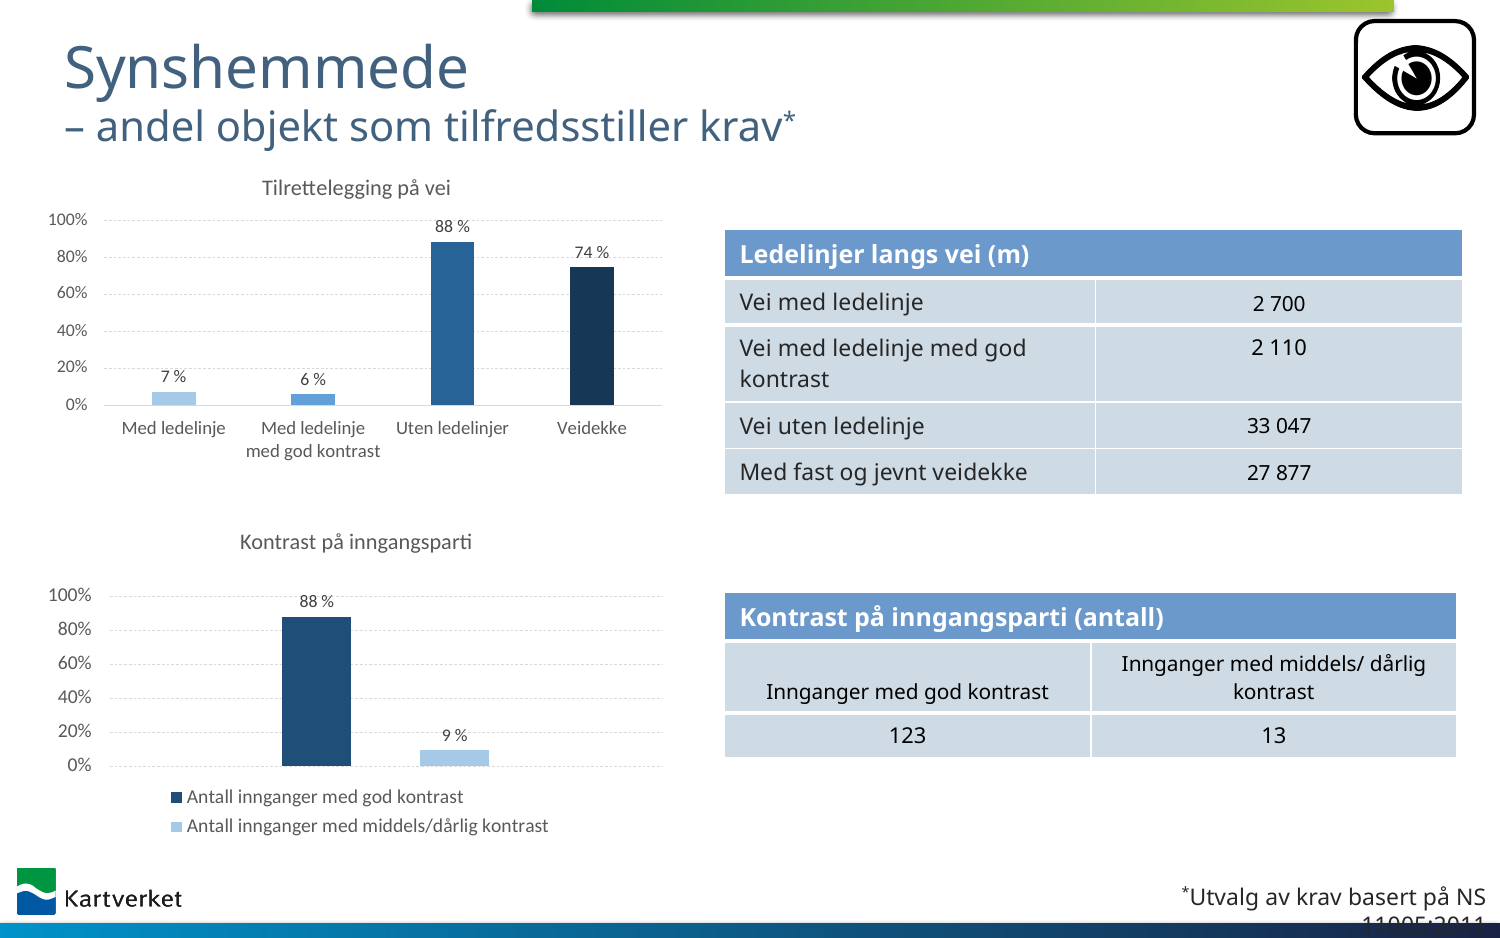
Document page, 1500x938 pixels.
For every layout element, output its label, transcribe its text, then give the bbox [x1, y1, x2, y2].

table_cell 13 [1092, 715, 1456, 757]
table_cell Innganger med god kontrast [725, 643, 1090, 711]
table_cell 2 700 [1096, 280, 1462, 323]
text_box *Utvalg av krav basert på NS 11005:2011 [1068, 873, 1500, 938]
table_cell Med fast og jevnt veidekke [725, 449, 1095, 494]
table_cell Vei med ledelinje med god kontrast [725, 327, 1095, 401]
table_cell 27 877 [1096, 449, 1462, 494]
table_cell Innganger med middels/ dårlig kontrast [1092, 643, 1456, 711]
table_cell 2 110 [1096, 327, 1462, 401]
table_cell Vei med ledelinje [725, 280, 1095, 323]
text_box Synshemmede – andel objekt som tilfredsstiller krav* [49, 24, 1431, 158]
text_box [1355, 20, 1475, 134]
picture [41, 166, 673, 492]
table_header Ledelinjer langs vei (m) [725, 230, 1462, 276]
table_cell 123 [725, 715, 1090, 757]
picture [41, 520, 673, 846]
table_cell Vei uten ledelinje [725, 403, 1095, 448]
table_header Kontrast på inngangsparti (antall) [725, 593, 1456, 639]
table_cell 33 047 [1096, 403, 1462, 448]
